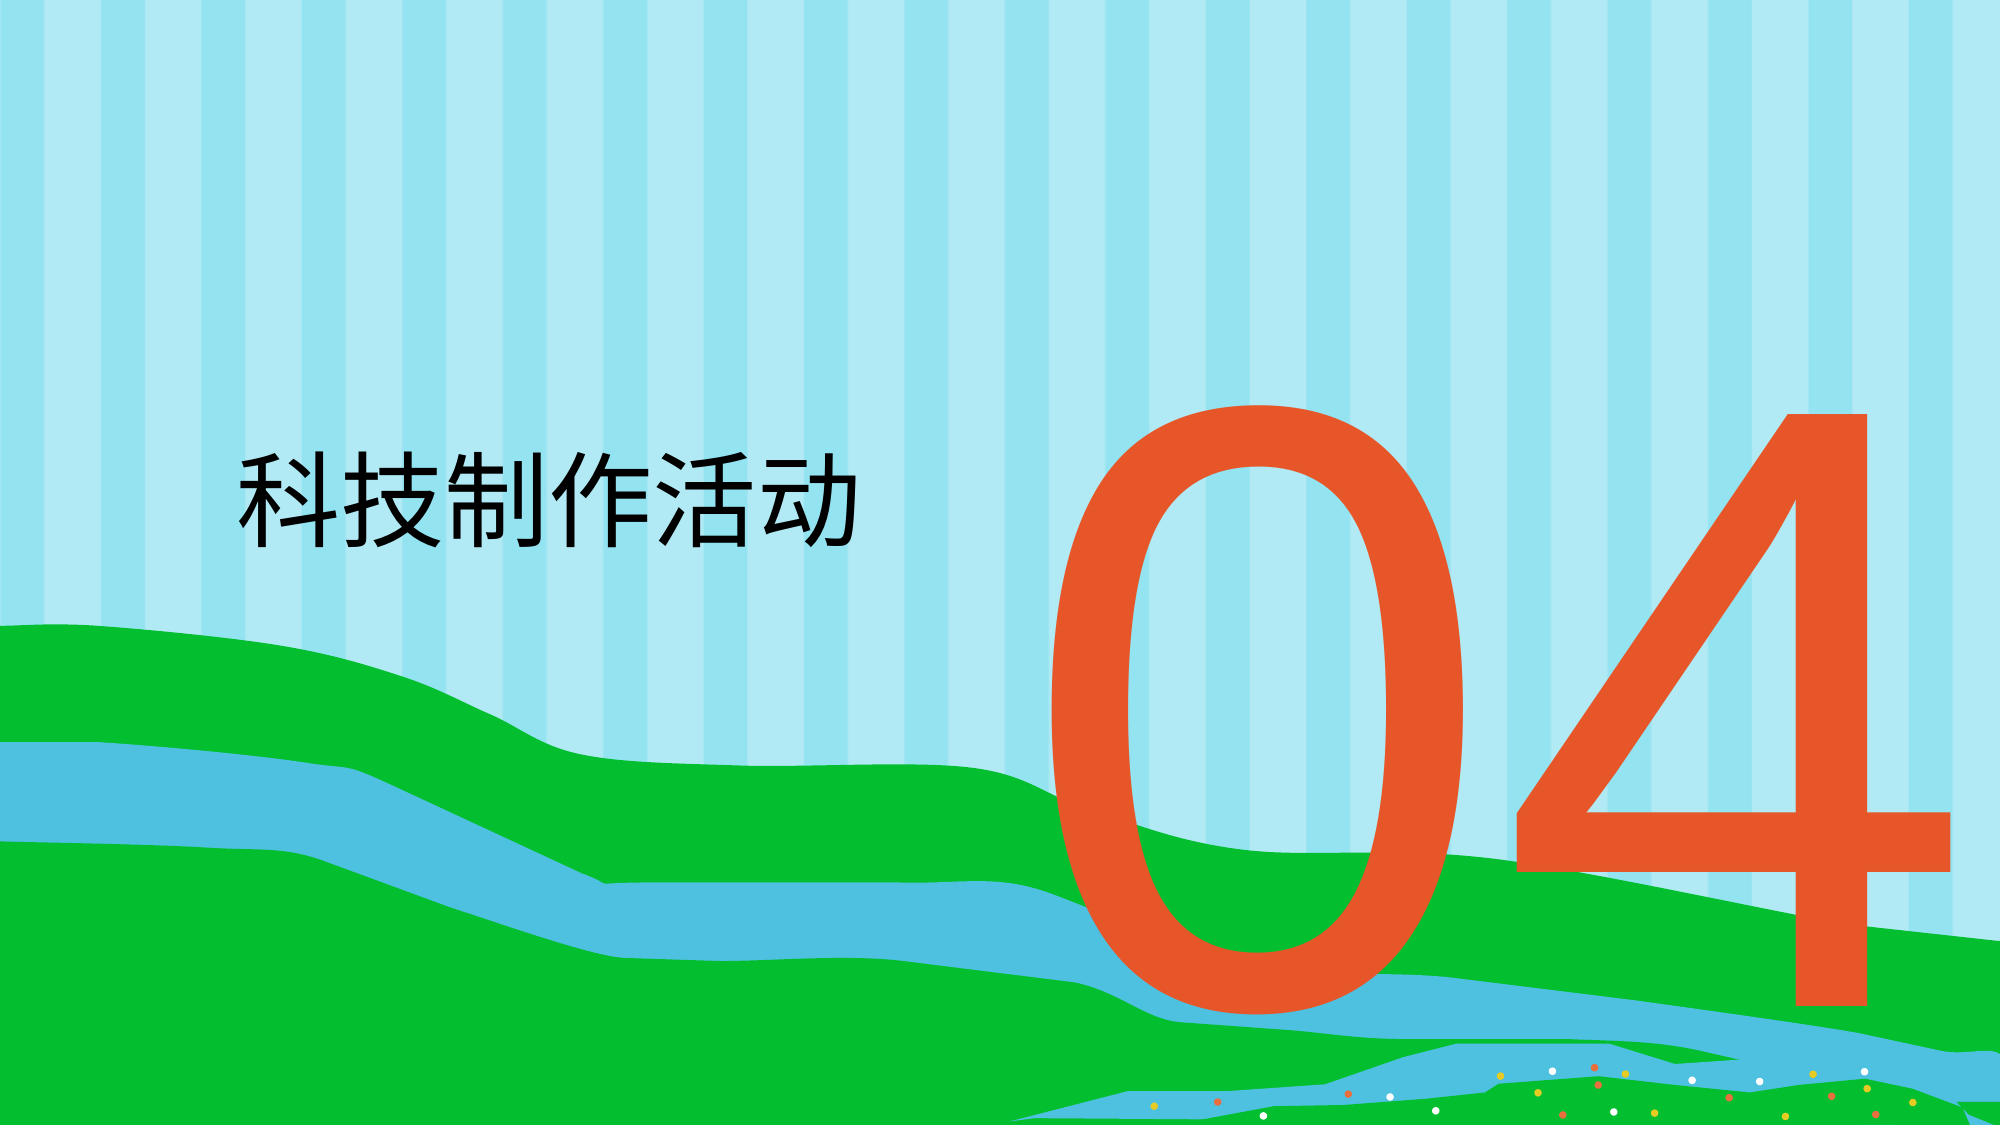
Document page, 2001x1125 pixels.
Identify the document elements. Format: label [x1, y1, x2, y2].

text_box [1150, 1063, 1917, 1121]
picture [0, 0, 2000, 1125]
